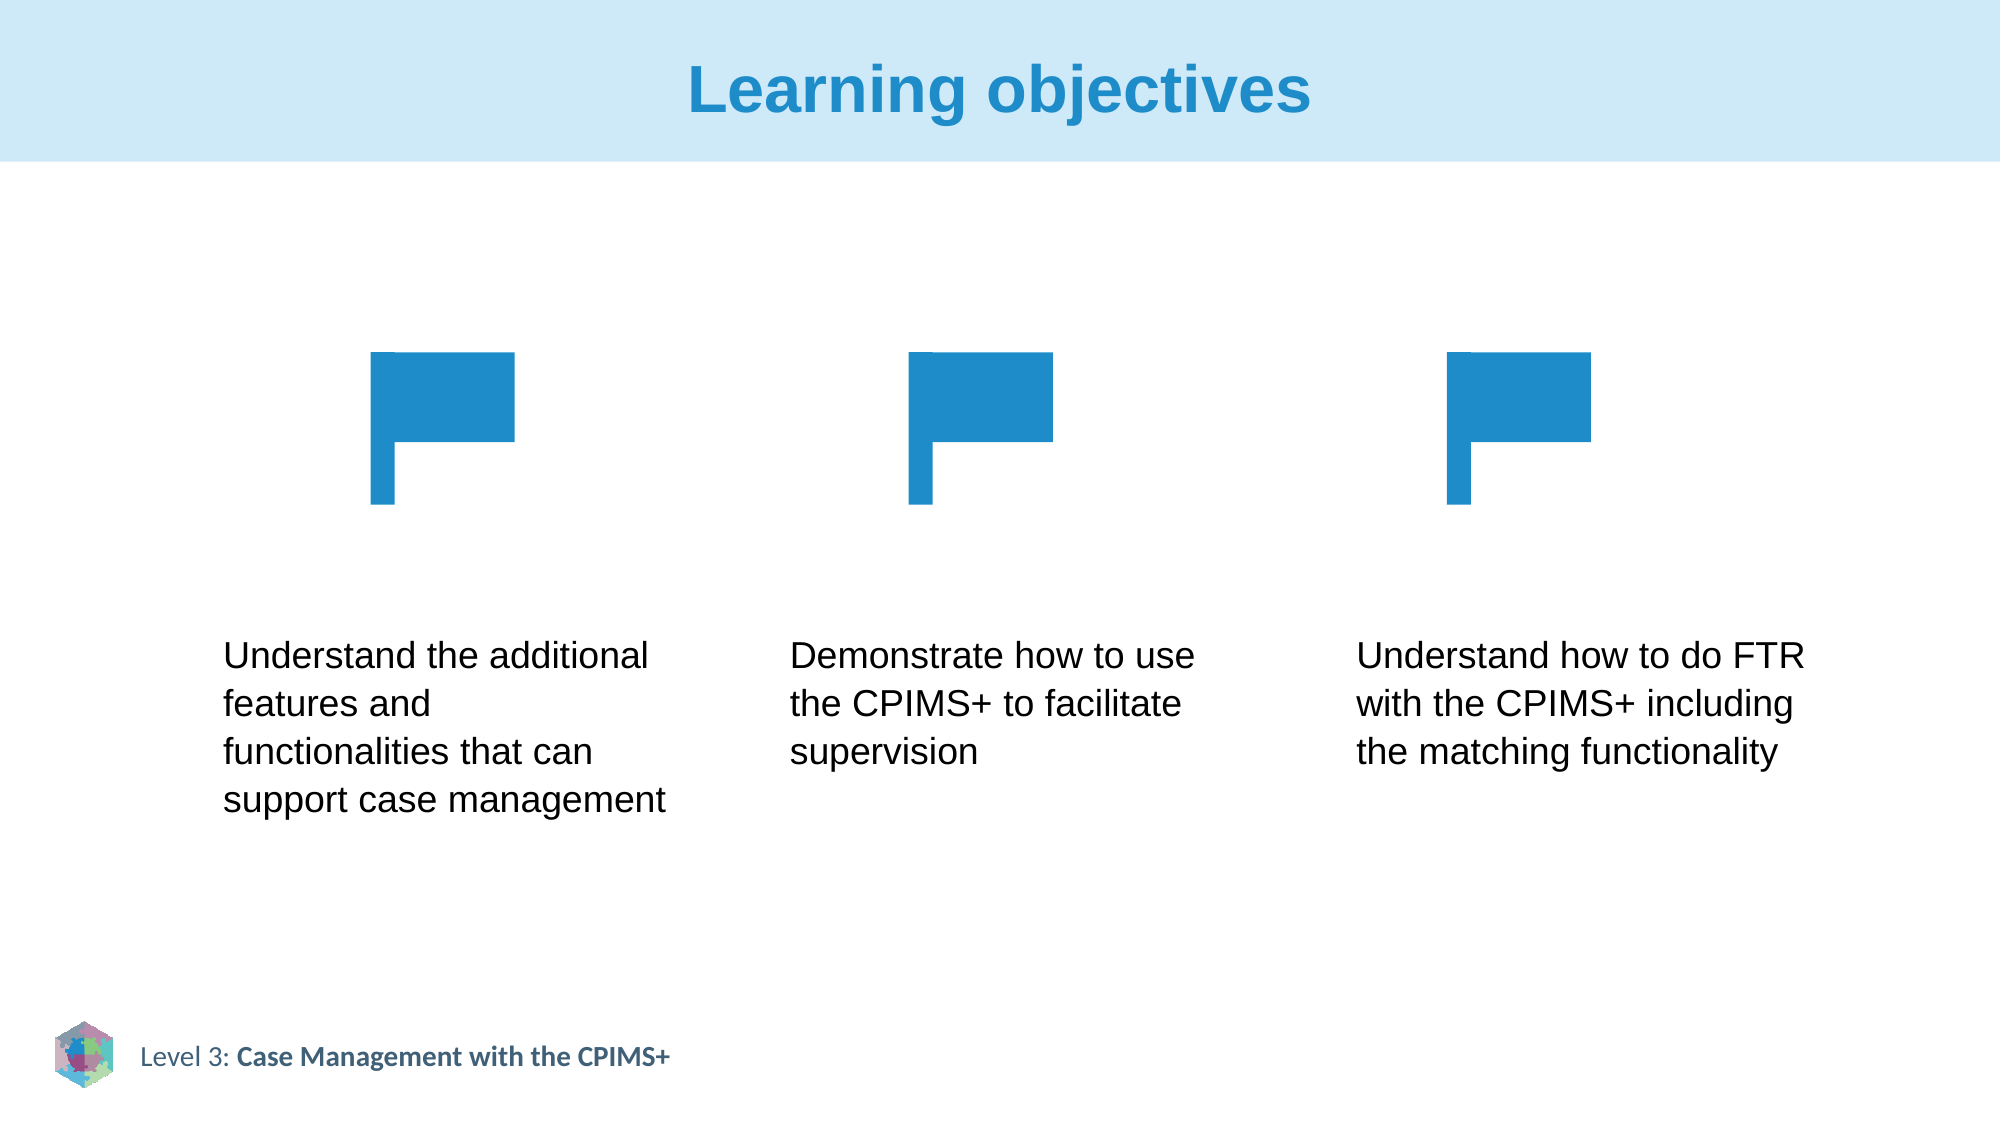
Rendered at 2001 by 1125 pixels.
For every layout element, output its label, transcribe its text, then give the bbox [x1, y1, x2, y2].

title Learning objectives [137, 19, 1863, 163]
text_box Understand how to do FTR with the CPIMS+ including the matching functionality [1341, 620, 1825, 780]
text_box Demonstrate how to use the CPIMS+ to facilitate supervision [774, 620, 1258, 780]
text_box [370, 352, 515, 505]
text_box Understand the additional features and functionalities that can support case management [208, 620, 692, 828]
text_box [1446, 352, 1591, 505]
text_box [908, 352, 1053, 505]
picture [55, 1021, 113, 1088]
